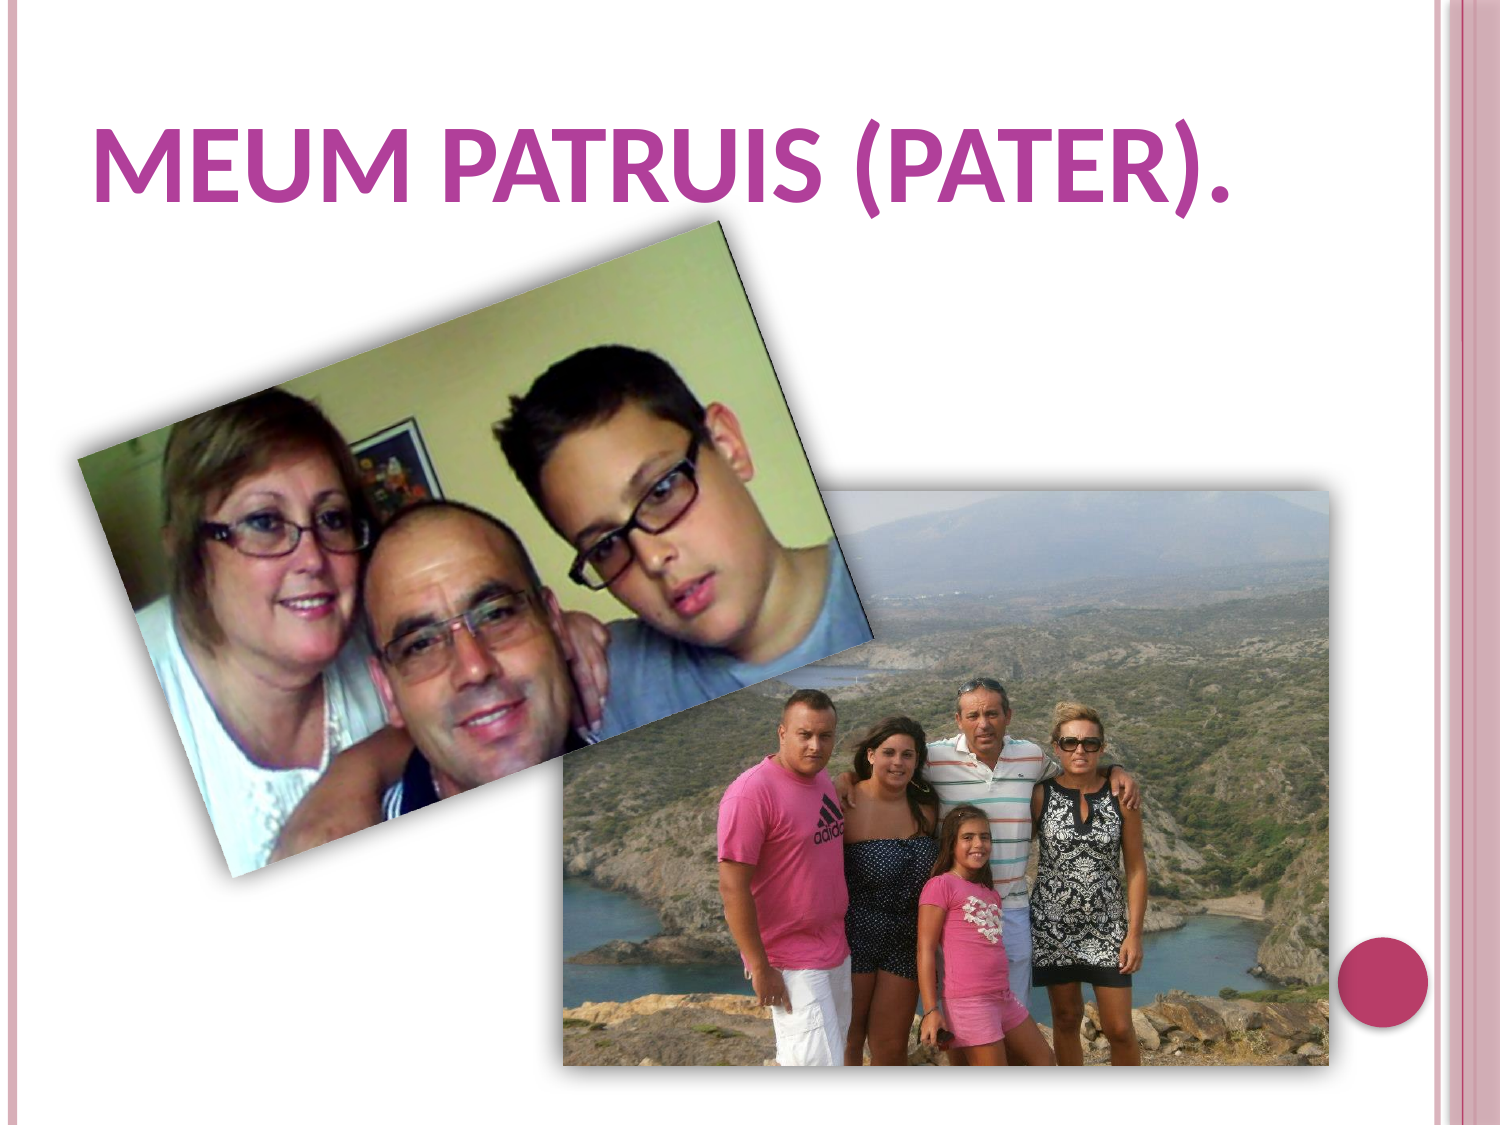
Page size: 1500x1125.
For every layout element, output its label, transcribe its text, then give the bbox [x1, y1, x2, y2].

picture [78, 221, 1330, 1067]
title Meum patruis (Pater). [75, 45, 1300, 233]
